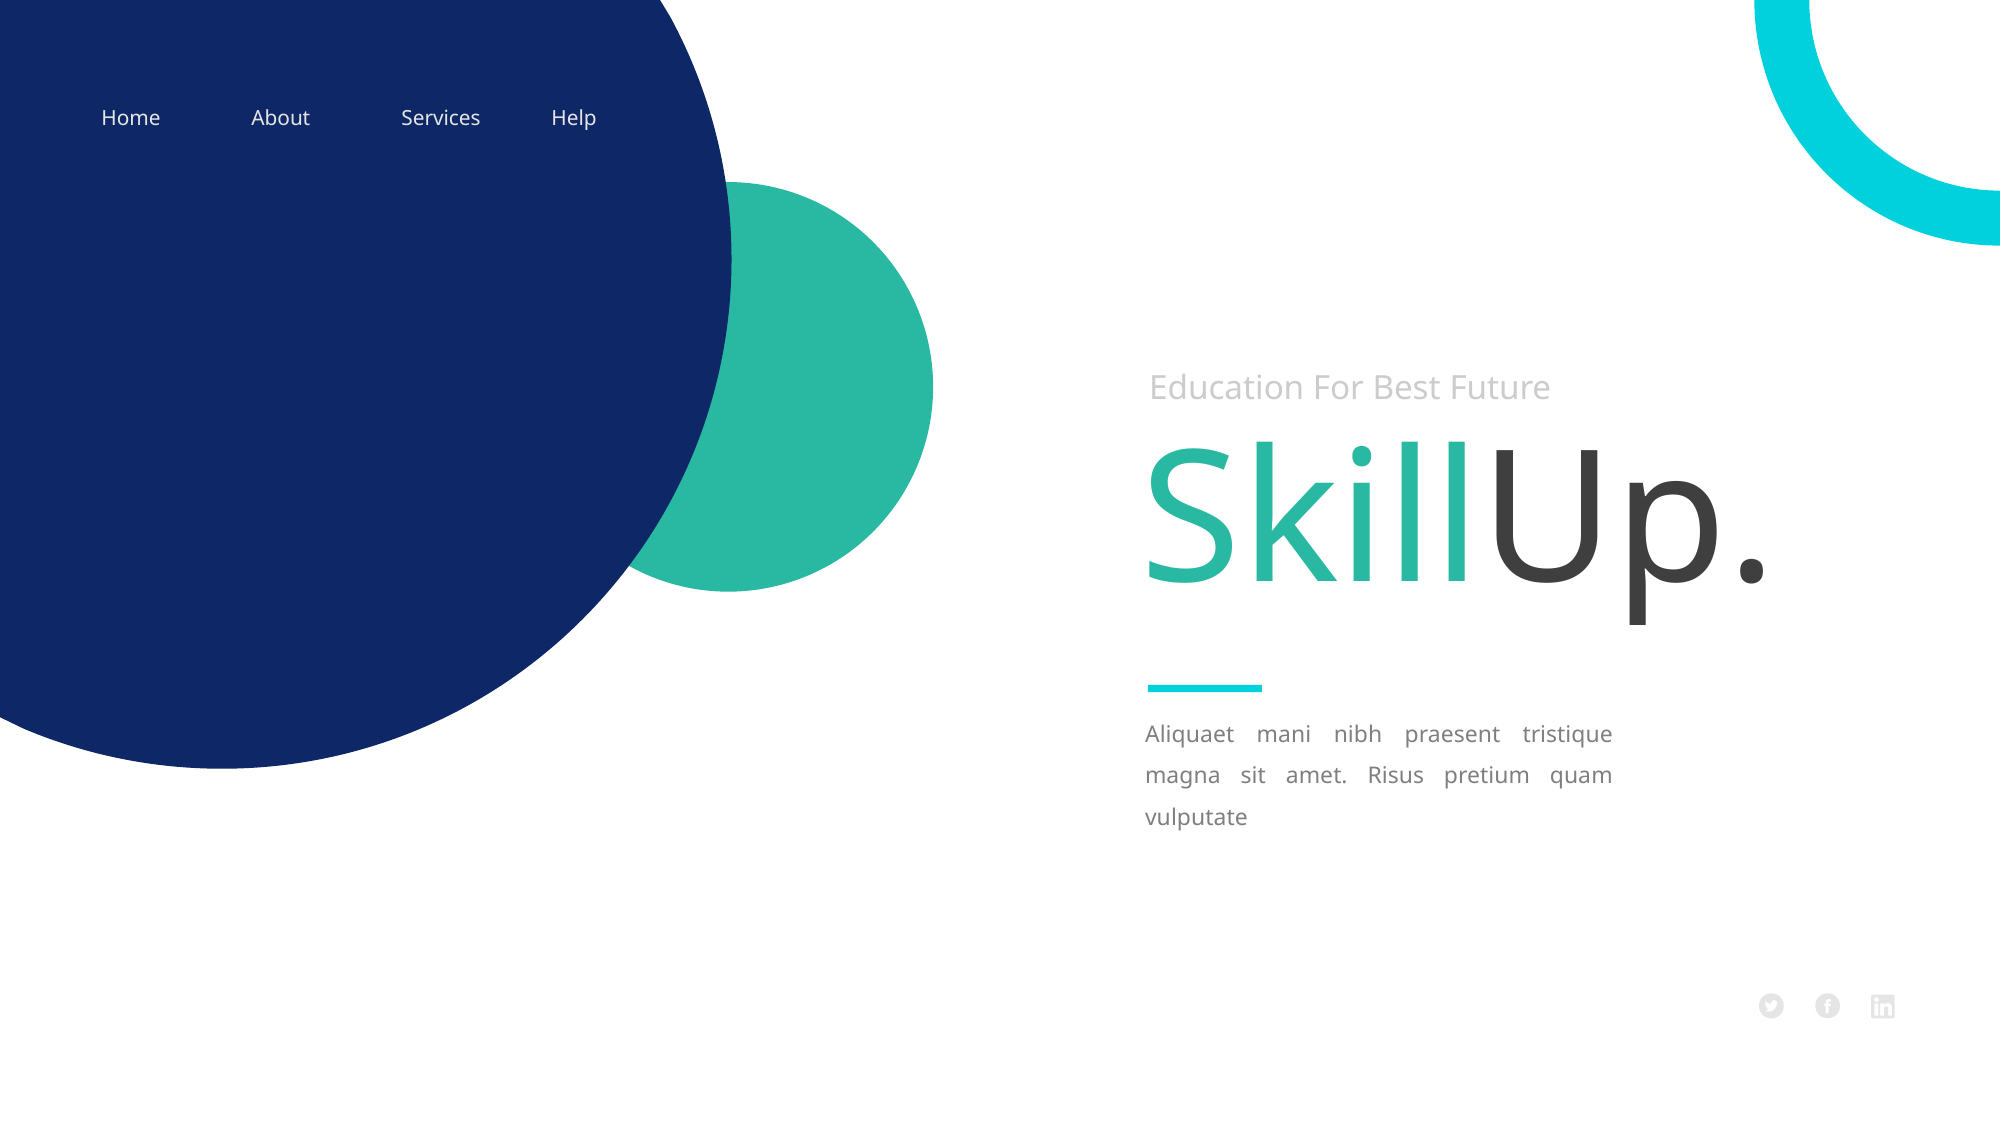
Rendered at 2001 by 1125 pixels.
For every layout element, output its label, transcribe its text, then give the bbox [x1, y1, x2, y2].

text_box SkillUp. [1125, 390, 1909, 626]
text_box [1815, 993, 1840, 1019]
text_box [1753, 0, 2000, 247]
text_box Home About Services Help [86, 97, 612, 138]
text_box [1871, 994, 1895, 1019]
text_box Aliquaet mani nibh praesent tristique magna sit amet. Risus pretium quam vulputate [1130, 698, 1628, 838]
text_box Education For Best Future [1134, 359, 1591, 414]
text_box [1147, 684, 1263, 693]
text_box [1759, 993, 1784, 1019]
picture [0, 253, 1066, 1125]
